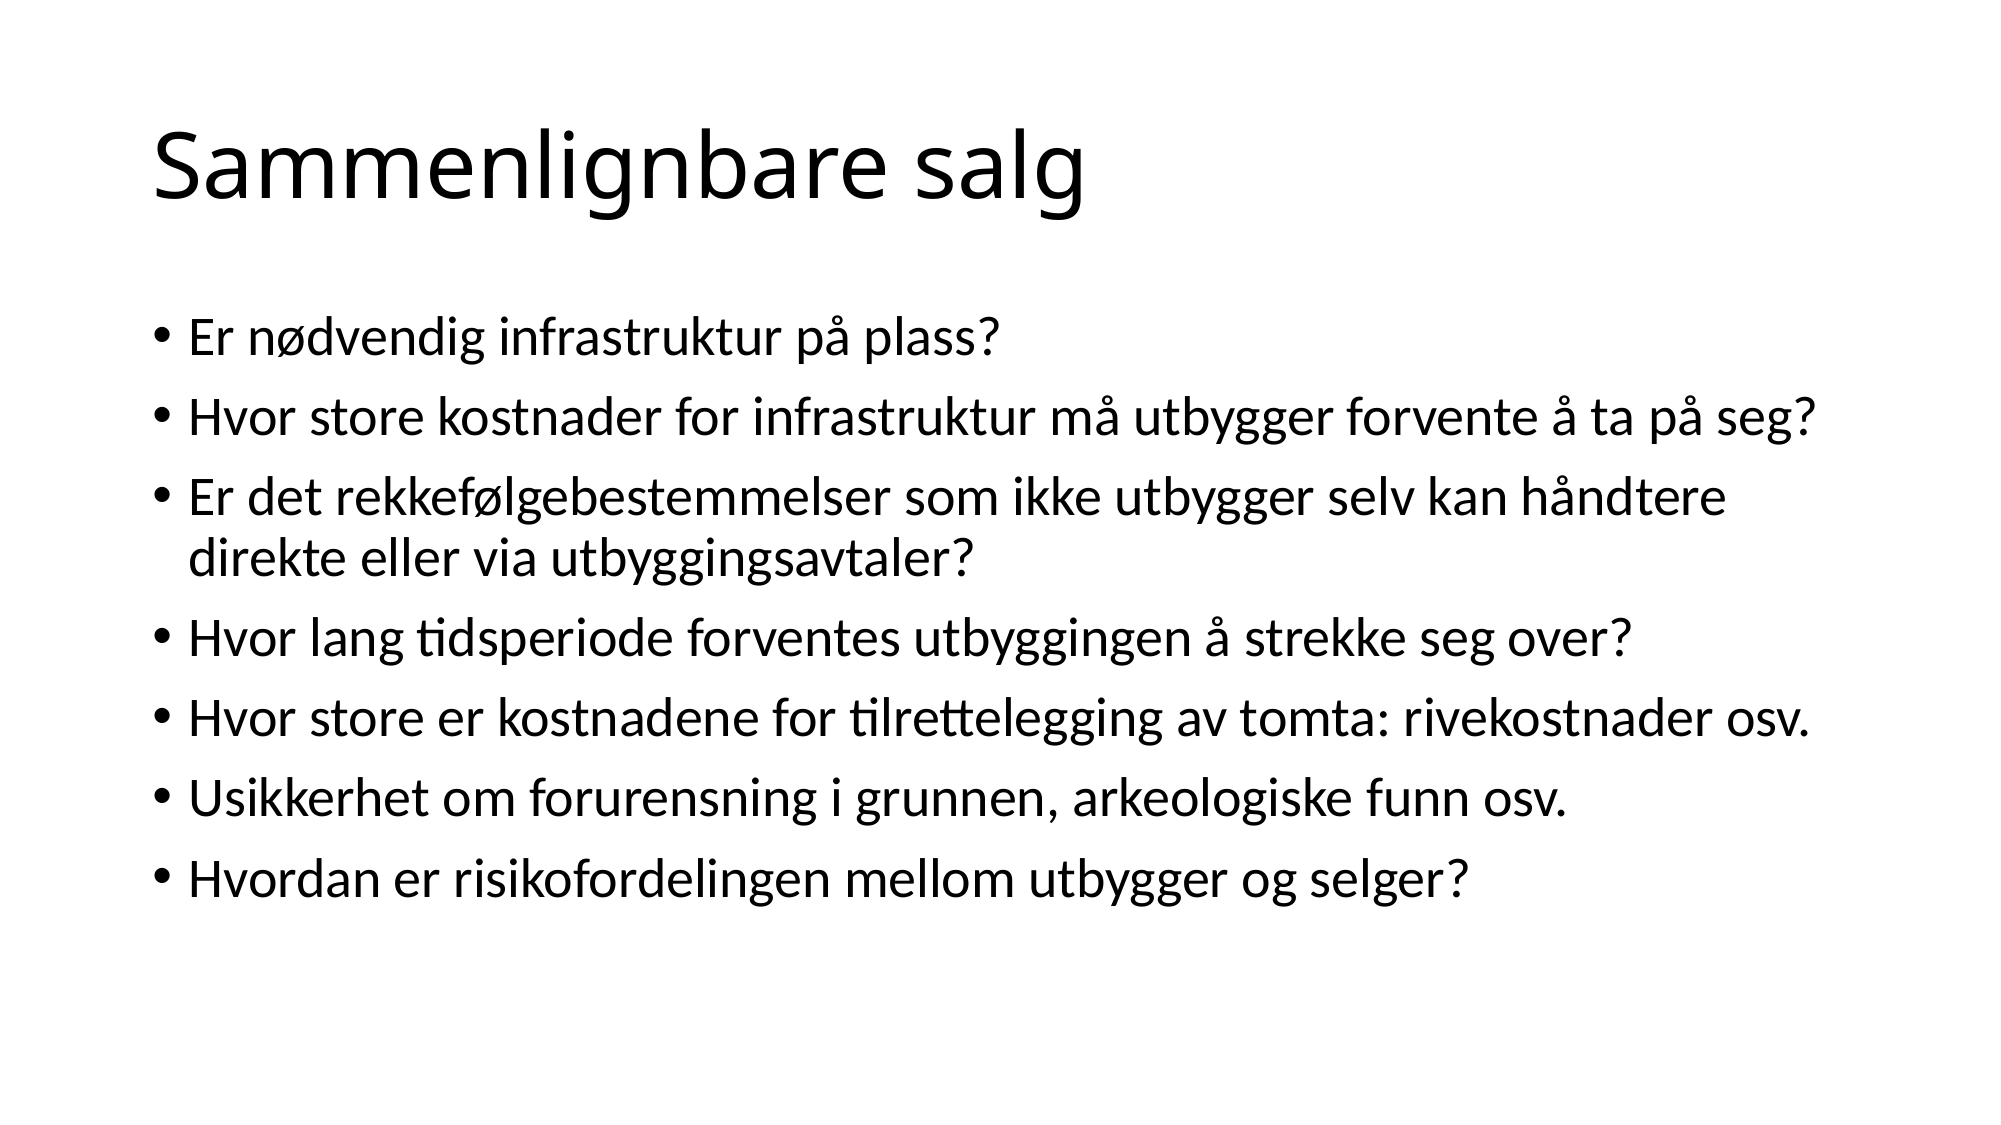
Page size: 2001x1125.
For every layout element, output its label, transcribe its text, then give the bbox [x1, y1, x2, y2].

title Sammenlignbare salg [137, 59, 1863, 278]
list Er nødvendig infrastruktur på plass? Hvor store kostnader for infrastruktur må utbygger forvente å ta på seg? Er det rekkefølgebestemmelser som ikke utbygger selv kan håndtere direkte eller via utbyggingsavtaler? Hvor lang tidsperiode forventes utbyggingen å strekke seg over? Hvor store er kostnadene for tilrettelegging av tomta: rivekostnader osv. Usikkerhet om forurensning i grunnen, arkeologiske funn osv. Hvordan er risikofordelingen mellom utbygger og selger? [137, 299, 1863, 1014]
